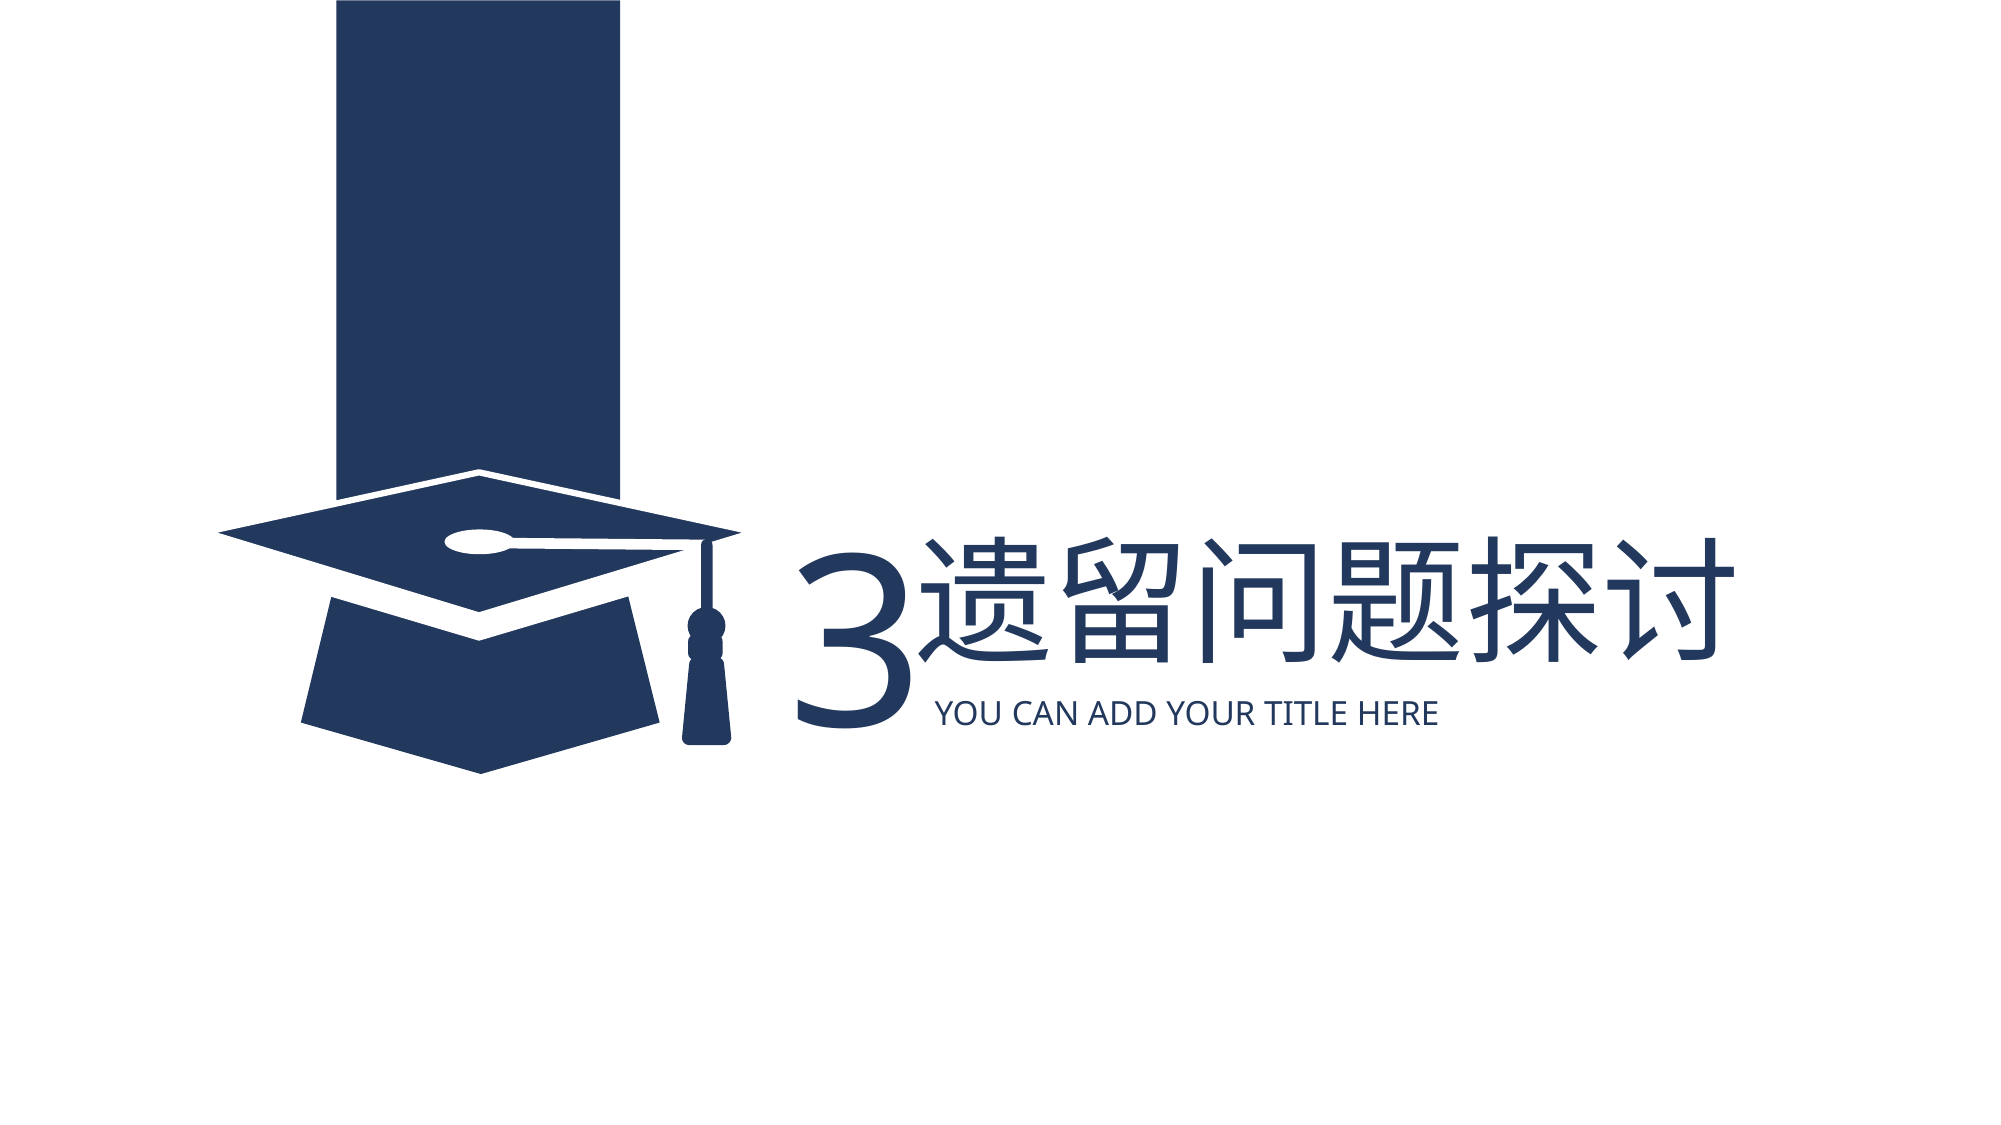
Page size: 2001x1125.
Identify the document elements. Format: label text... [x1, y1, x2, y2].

text_box 3 [772, 479, 939, 783]
text_box 遗留问题探讨 [900, 508, 1789, 688]
text_box [335, 0, 621, 472]
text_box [203, 472, 755, 775]
text_box YOU CAN ADD YOUR TITLE HERE [919, 684, 1765, 740]
